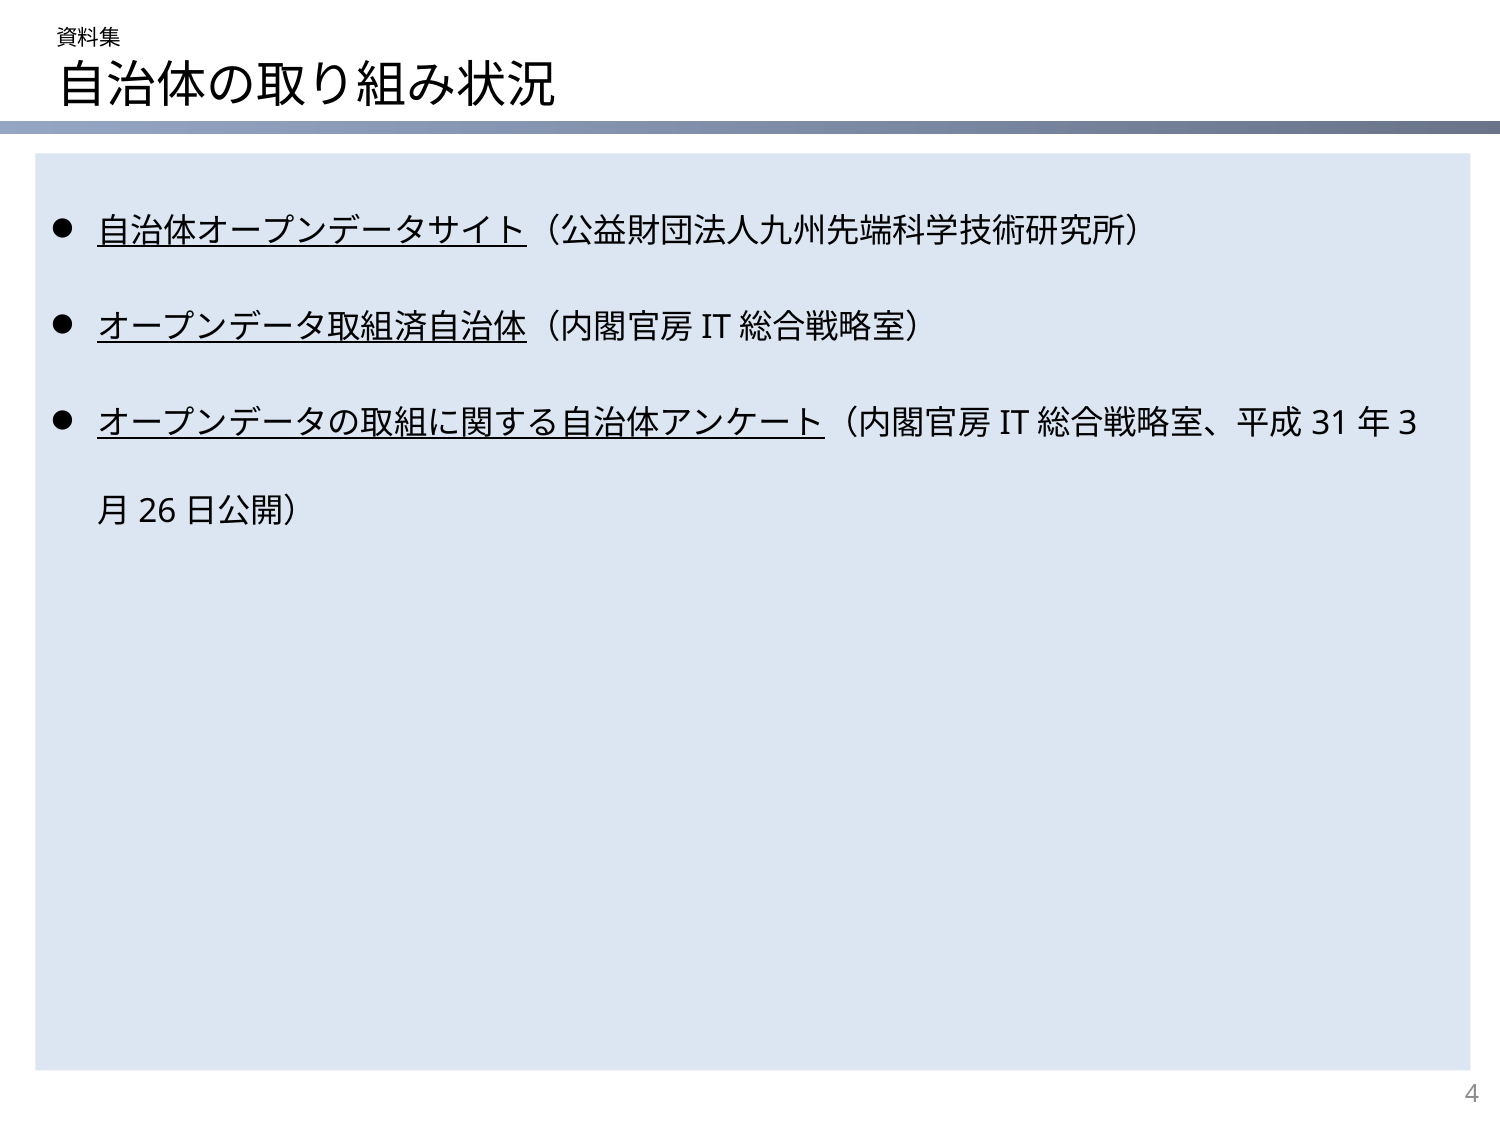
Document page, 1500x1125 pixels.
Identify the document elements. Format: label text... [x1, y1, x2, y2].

text_box 資料集 [41, 19, 1471, 58]
text_box 自治体オープンデータサイト（公益財団法人九州先端科学技術研究所） オープンデータ取組済自治体（内閣官房IT総合戦略室） オープンデータの取組に関する自治体アンケート（内閣官房IT総合戦略室、平成31年3月26日公開） [35, 153, 1471, 1071]
title 自治体の取り組み状況 [41, 58, 1471, 122]
slide_number 4 [1411, 1070, 1495, 1118]
